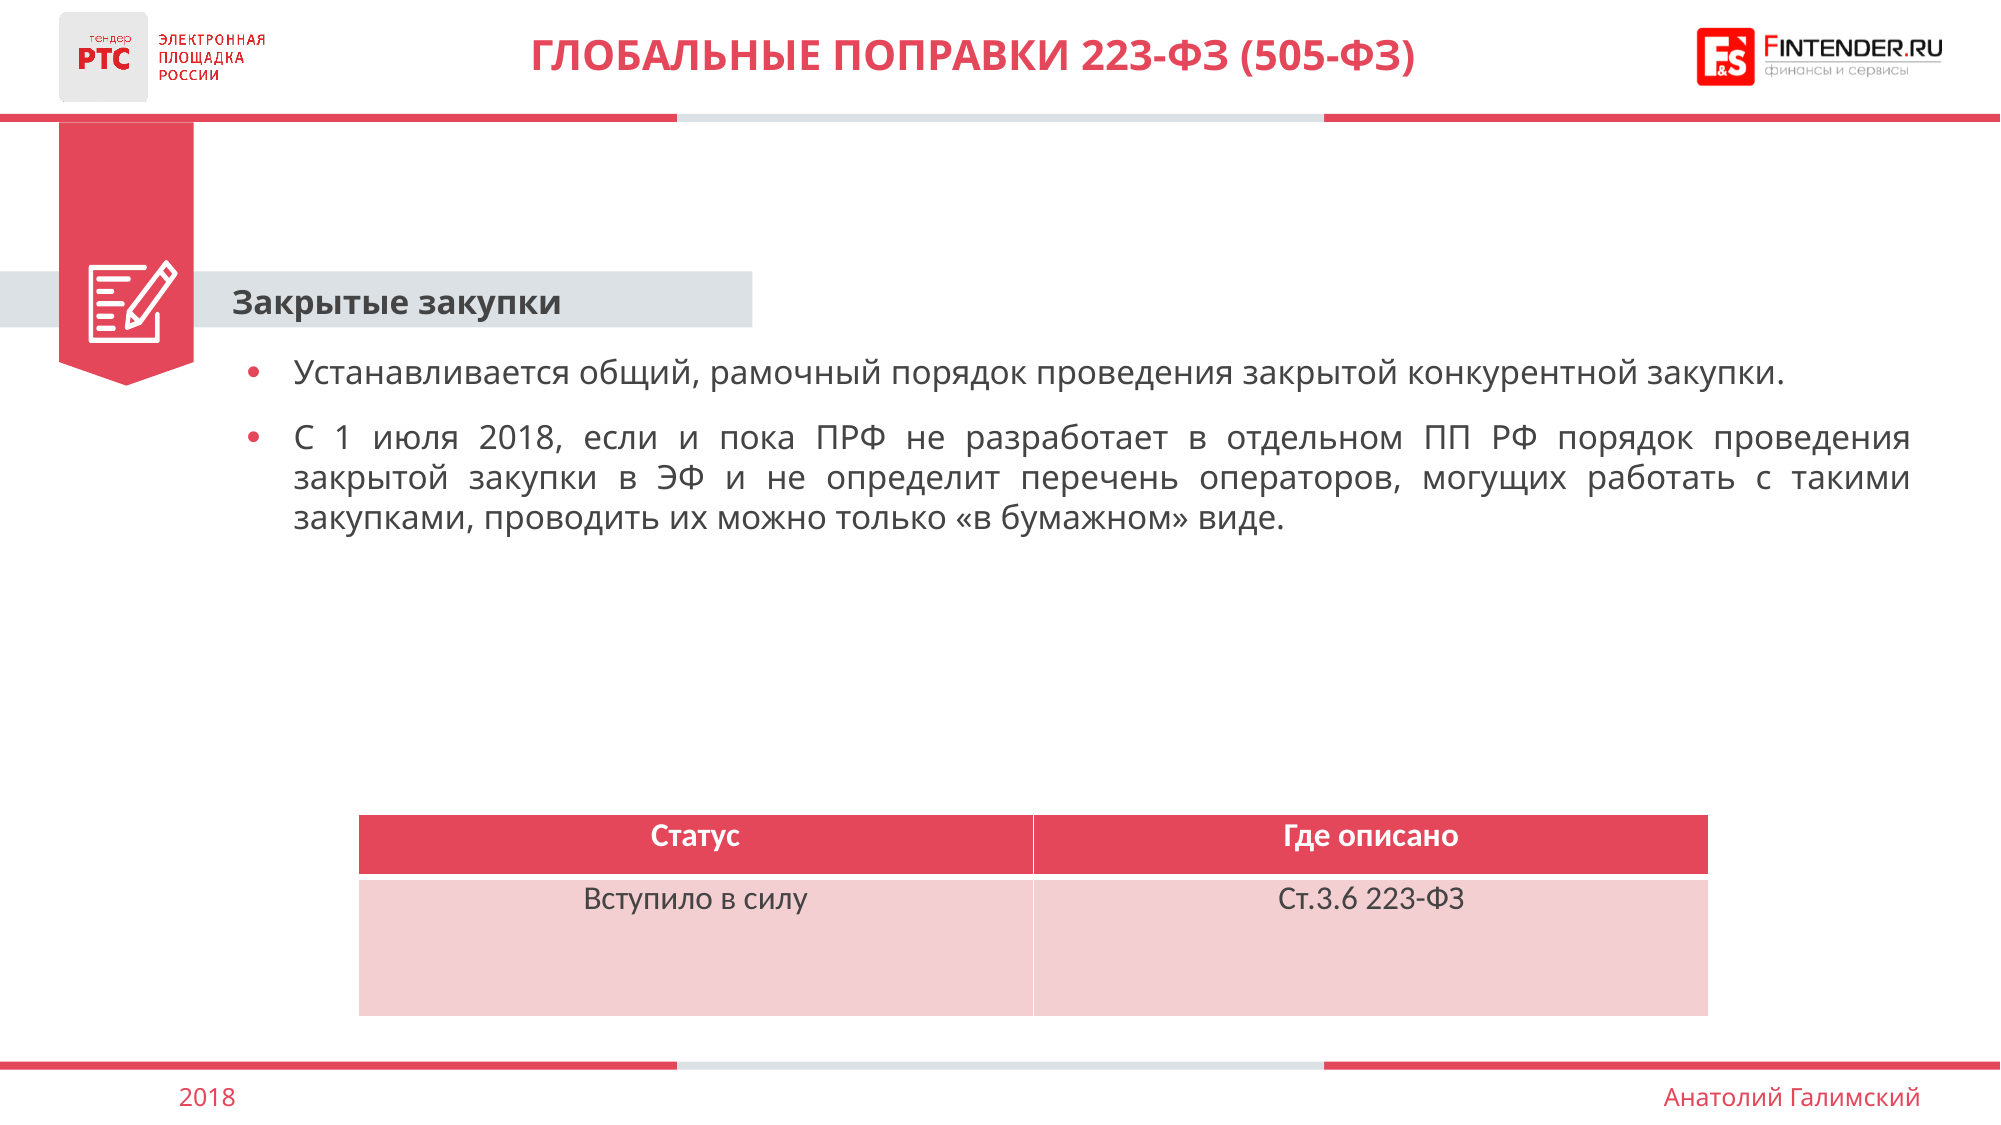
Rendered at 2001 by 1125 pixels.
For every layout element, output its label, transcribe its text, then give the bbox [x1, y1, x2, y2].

title ГЛОБАЛЬНЫЕ ПОПРАВКИ 223-фз (505-фз) [294, 0, 1652, 114]
text_box Устанавливается общий, рамочный порядок проведения закрытой конкурентной закупки. С 1 июля 2018, если и пока ПРФ не разработает в отдельном ПП РФ порядок проведения закрытой закупки в ЭФ и не определит перечень операторов, могущих работать с такими закупками, проводить их можно только «в бумажном» виде. [231, 344, 1929, 544]
text_box [88, 264, 160, 343]
text_box [195, 270, 753, 328]
text_box Анатолий Галимский [1584, 1073, 2000, 1119]
table_cell Вступило в силу [359, 880, 1033, 1016]
table_header Где описано [1034, 815, 1708, 874]
text_box Закрытые закупки [231, 281, 960, 322]
picture [59, 12, 265, 102]
picture [1696, 18, 1942, 95]
table_cell Ст.3.6 223-ФЗ [1034, 880, 1708, 1016]
text_box [0, 270, 58, 328]
table_header Статус [359, 815, 1033, 874]
text_box [58, 121, 195, 387]
text_box 2018 [0, 1073, 415, 1119]
text_box [124, 260, 178, 330]
